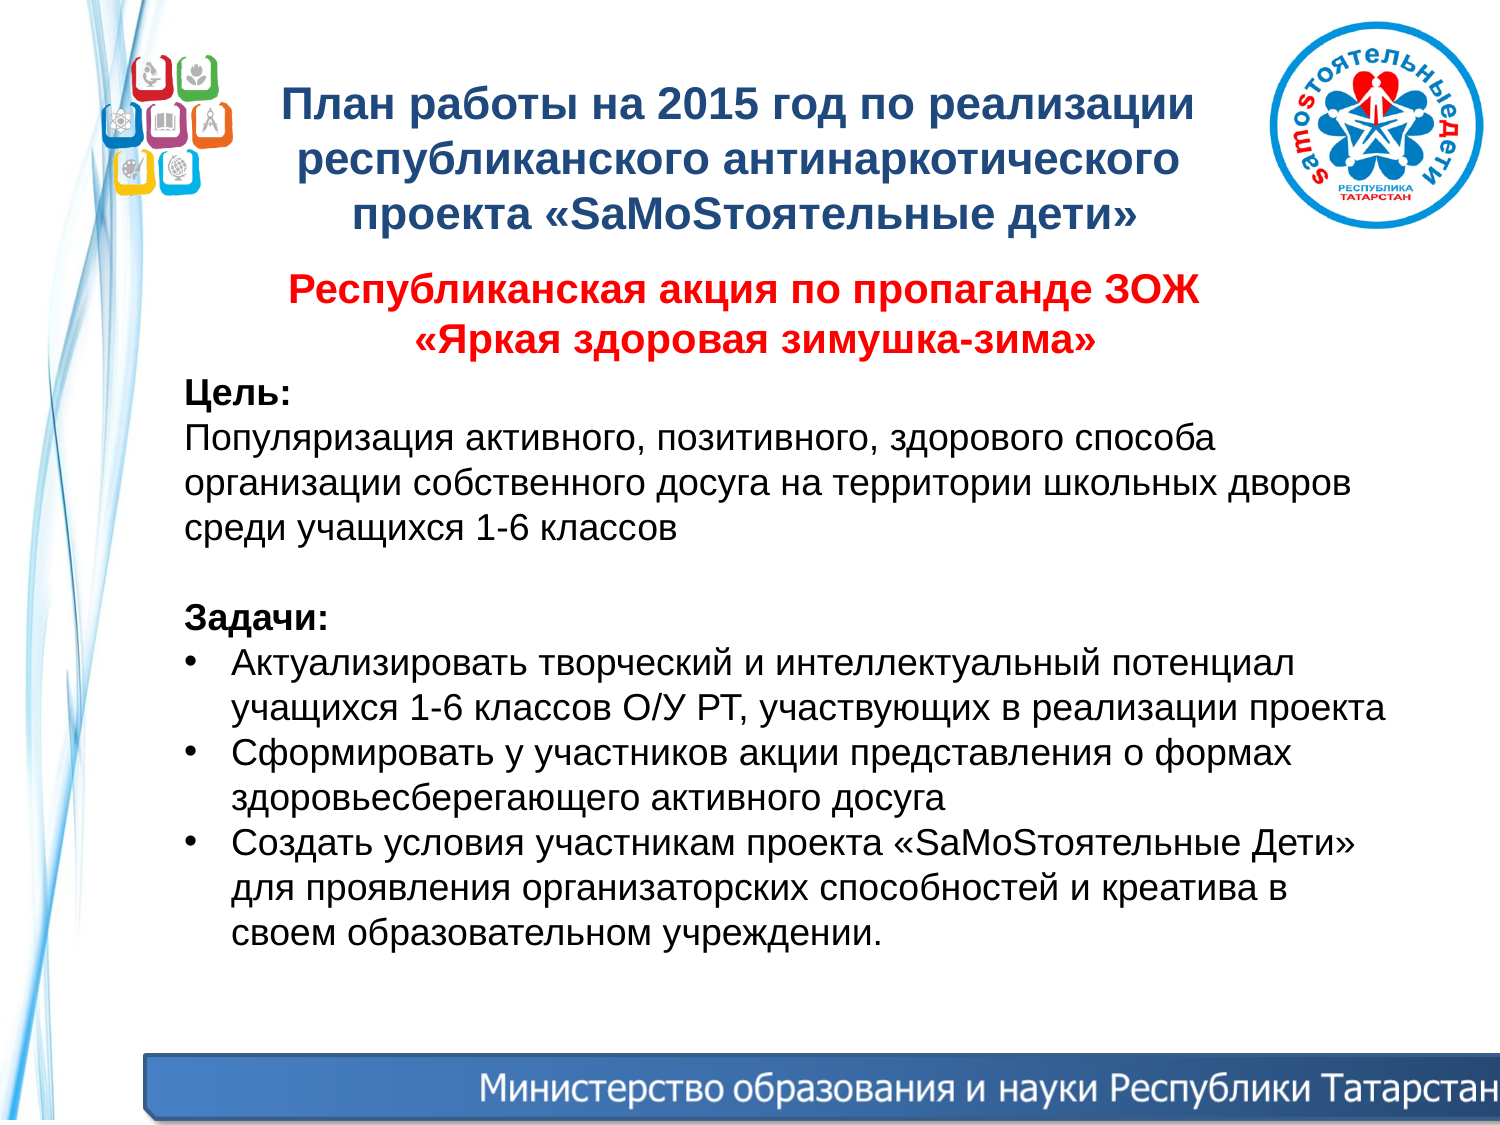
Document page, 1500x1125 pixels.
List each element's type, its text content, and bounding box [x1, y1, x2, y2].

text_box Республиканская акция по пропаганде ЗОЖ «Яркая здоровая зимушка-зима» [234, 254, 1374, 360]
picture [1249, 4, 1498, 245]
picture [0, 0, 1500, 1125]
text_box Цель: Популяризация активного, позитивного, здорового способа организации собственного досуга на территории школьных дворов среди учащихся 1-6 классов Задачи: Актуализировать творческий и интеллектуальный потенциал учащихся 1-6 классов О/У РТ, участвующих в реализации проекта Сформировать у участников акции представления о формах здоровьесберегающего активного досуга Создать условия участникам проекта «SaMoSтоятельные Дети» для проявления организаторских способностей и креатива в своем образовательном учреждении. [234, 360, 1403, 961]
text_box План работы на 2015 год по реализации республиканского антинаркотического проекта «SаМоSтоятельные дети» [234, 66, 1244, 246]
